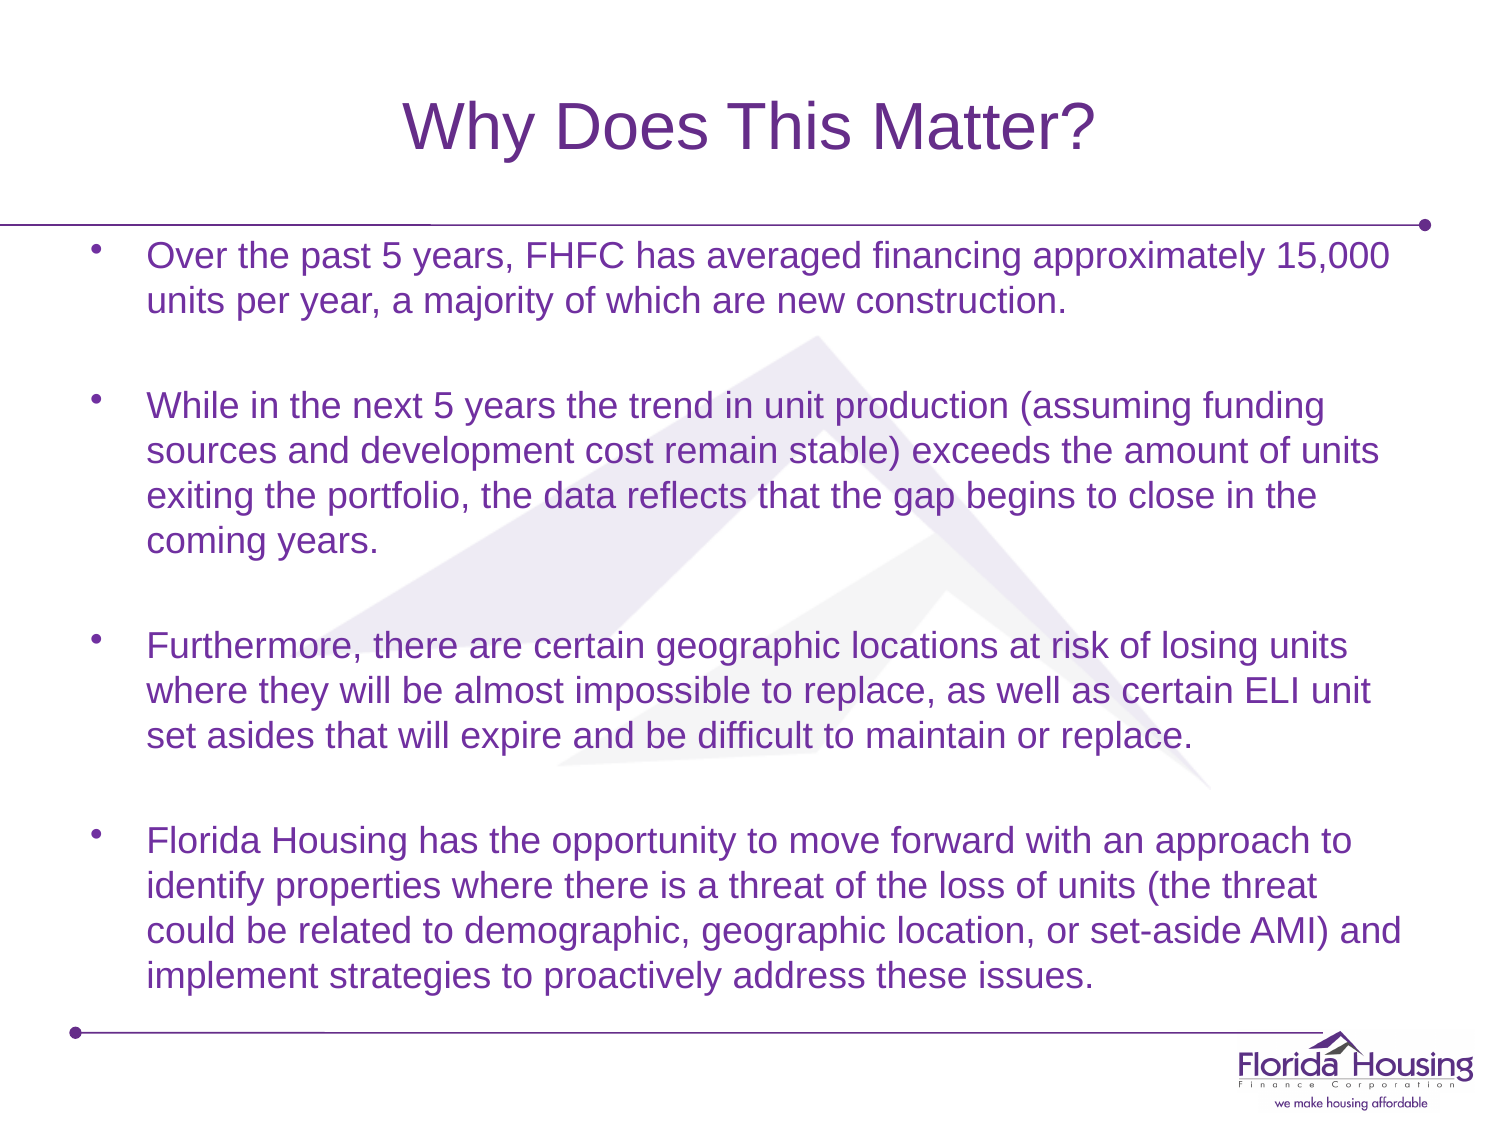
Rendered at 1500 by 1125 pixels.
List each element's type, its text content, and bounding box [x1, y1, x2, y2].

title Why Does This Matter? [75, 45, 1425, 200]
list Over the past 5 years, FHFC has averaged financing approximately 15,000 units per year, a majority of which are new construction. While in the next 5 years the trend in unit production (assuming funding sources and development cost remain stable) exceeds the amount of units exiting the portfolio, the data reflects that the gap begins to close in the coming years. Furthermore, there are certain geographic locations at risk of losing units where they will be almost impossible to replace, as well as certain ELI unit set asides that will expire and be difficult to maintain or replace. Florida Housing has the opportunity to move forward with an approach to identify properties where there is a threat of the loss of units (the threat could be related to demographic, geographic location, or set-aside AMI) and implement strategies to proactively address these issues. [75, 223, 1425, 1025]
picture [1237, 1029, 1475, 1113]
